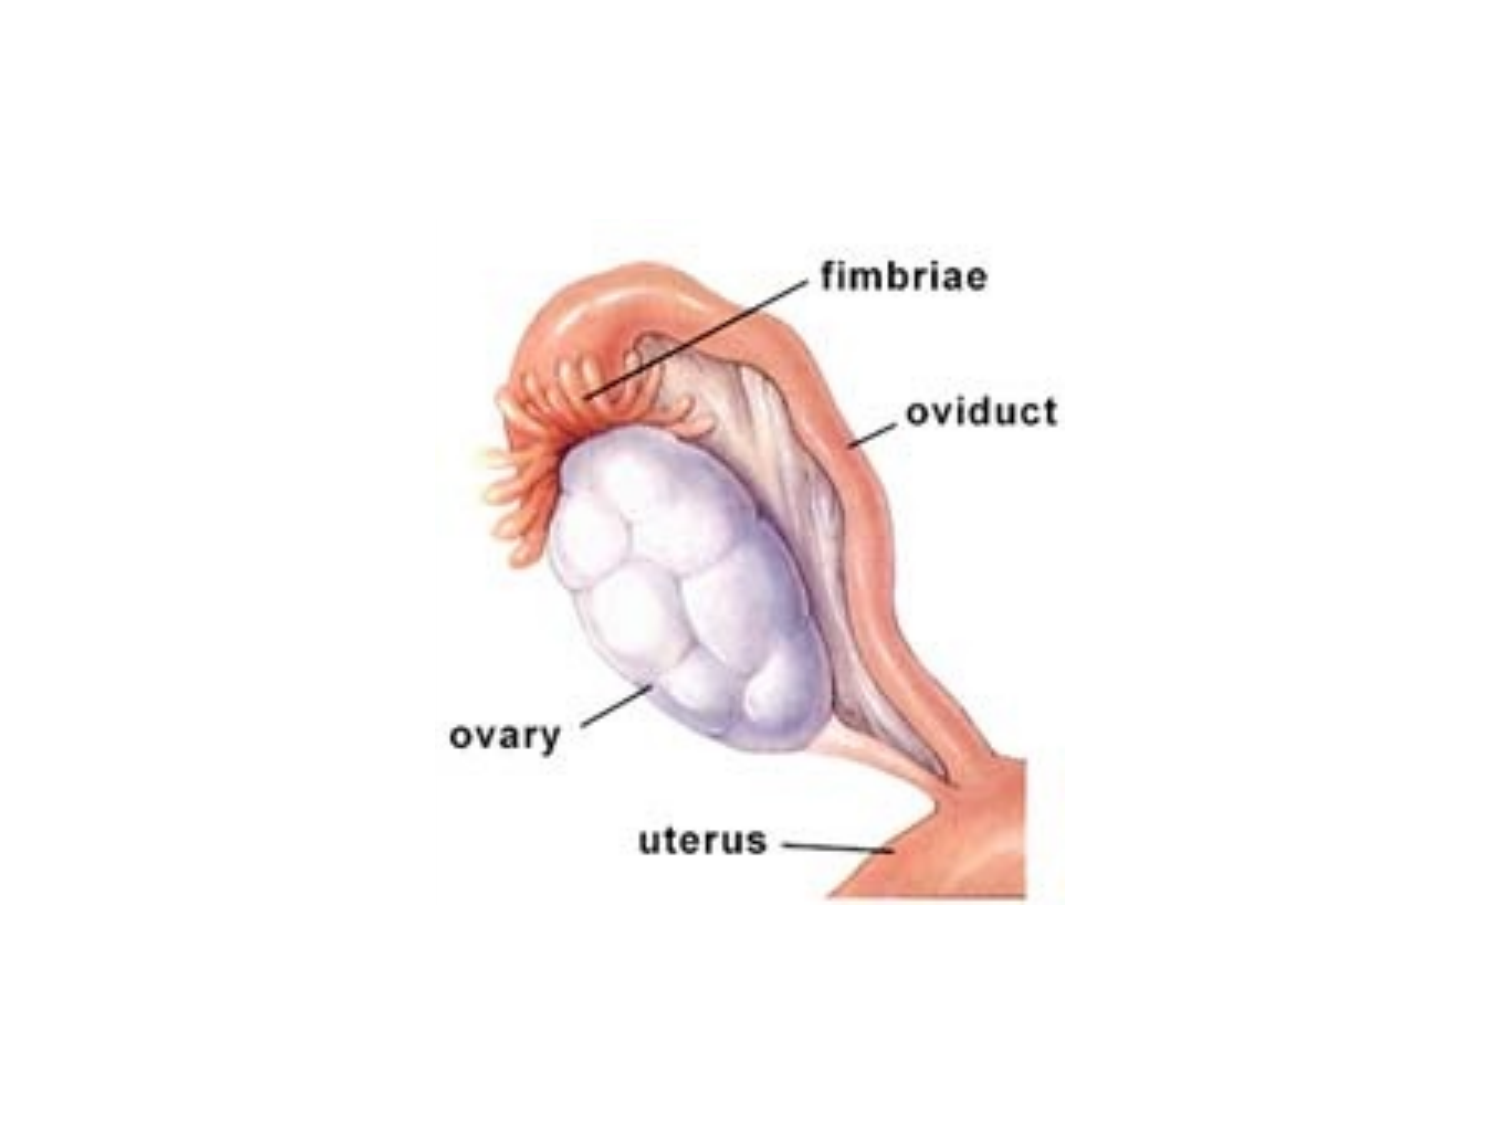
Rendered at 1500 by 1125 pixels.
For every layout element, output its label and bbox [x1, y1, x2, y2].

picture [435, 219, 1065, 906]
